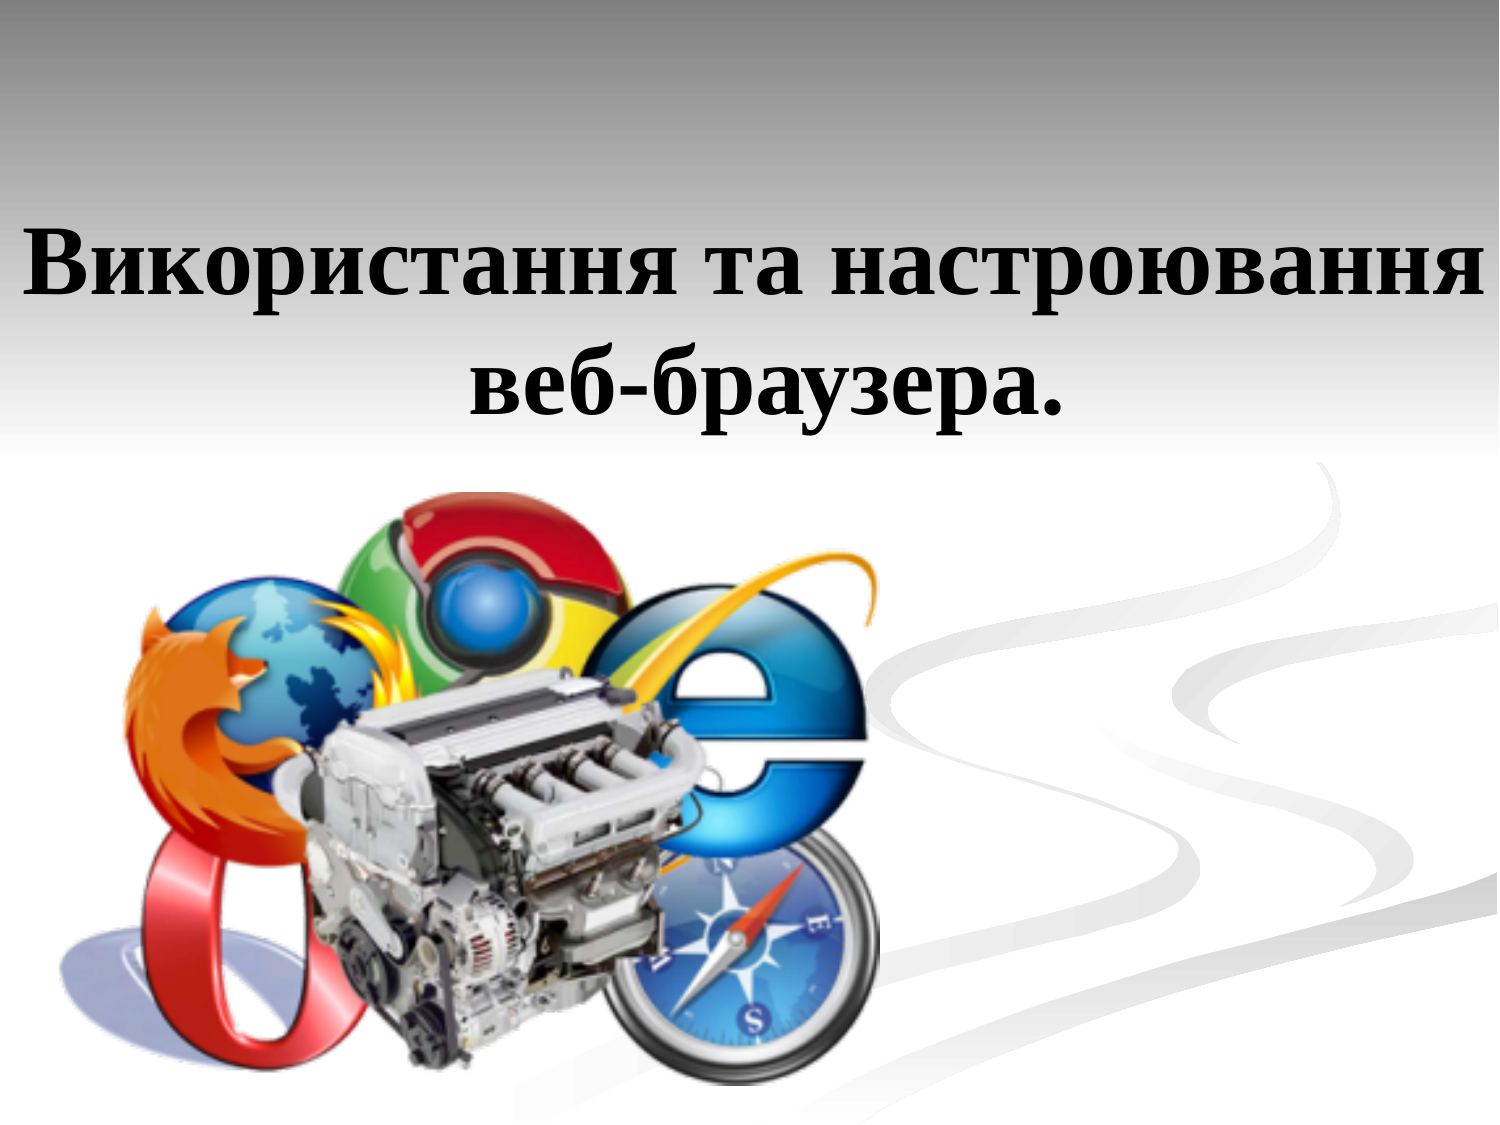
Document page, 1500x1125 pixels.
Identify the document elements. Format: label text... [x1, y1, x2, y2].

picture [58, 491, 880, 1086]
text_box Використання та настроювання веб-браузера. [7, 187, 1500, 443]
